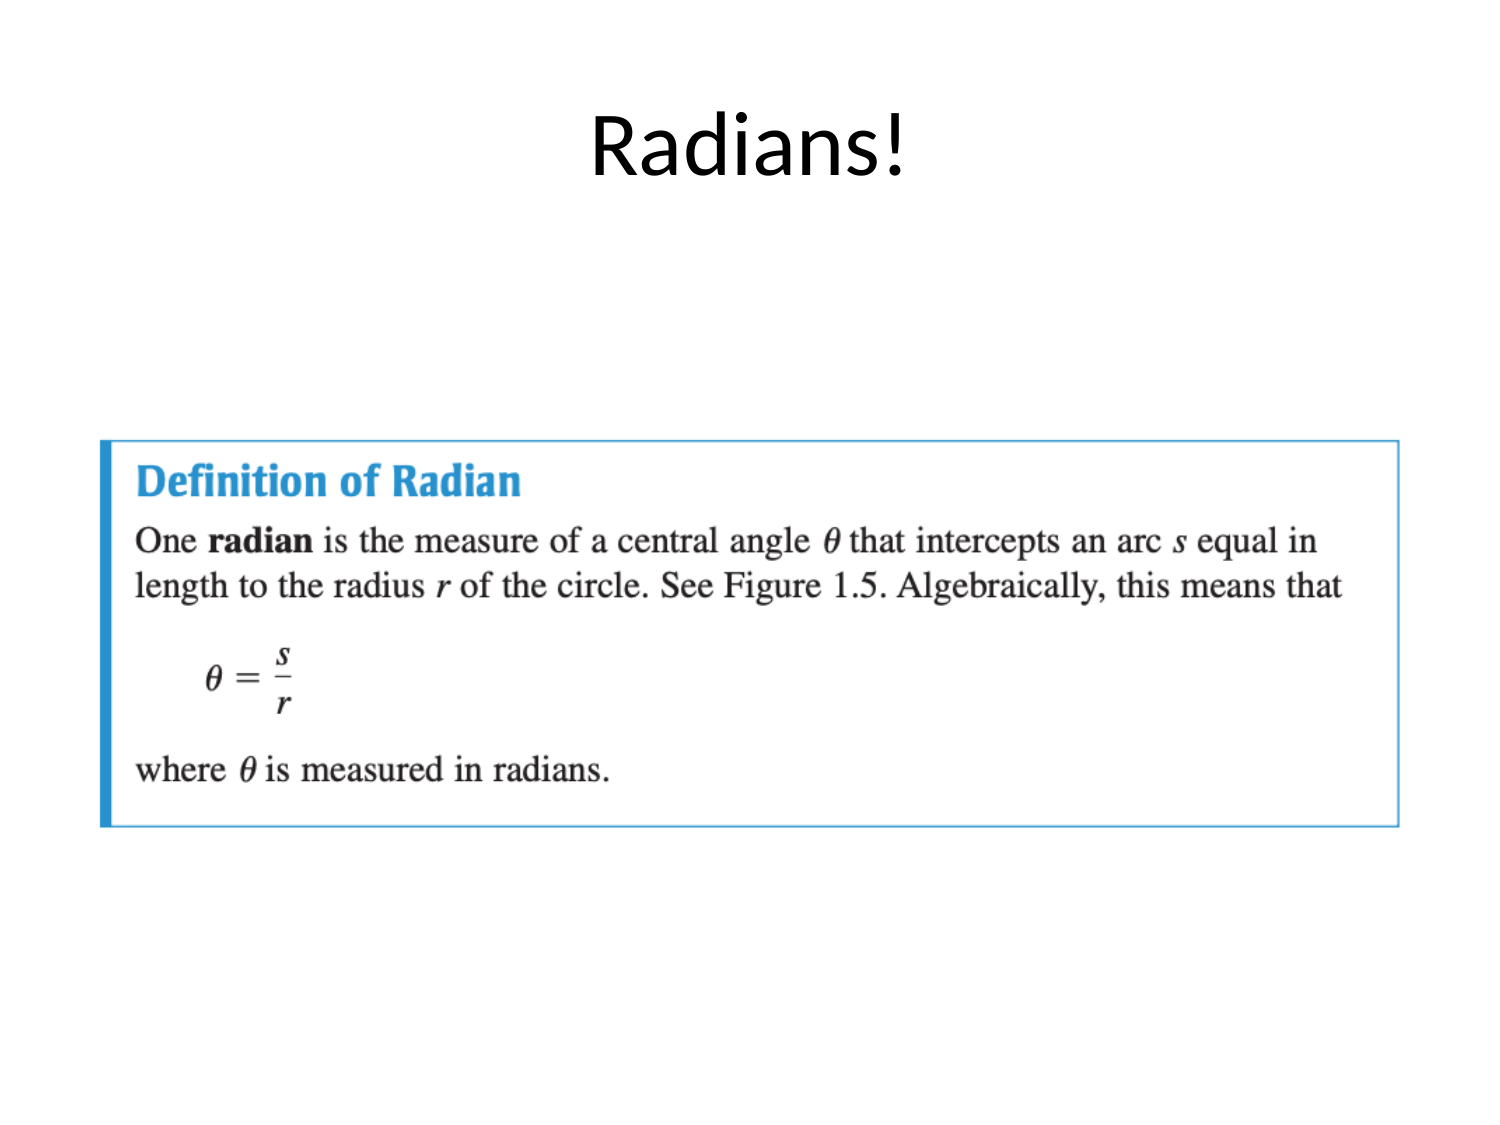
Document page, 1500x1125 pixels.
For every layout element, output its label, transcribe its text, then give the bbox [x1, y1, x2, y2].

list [74, 262, 1426, 1006]
title Radians! [75, 45, 1425, 233]
